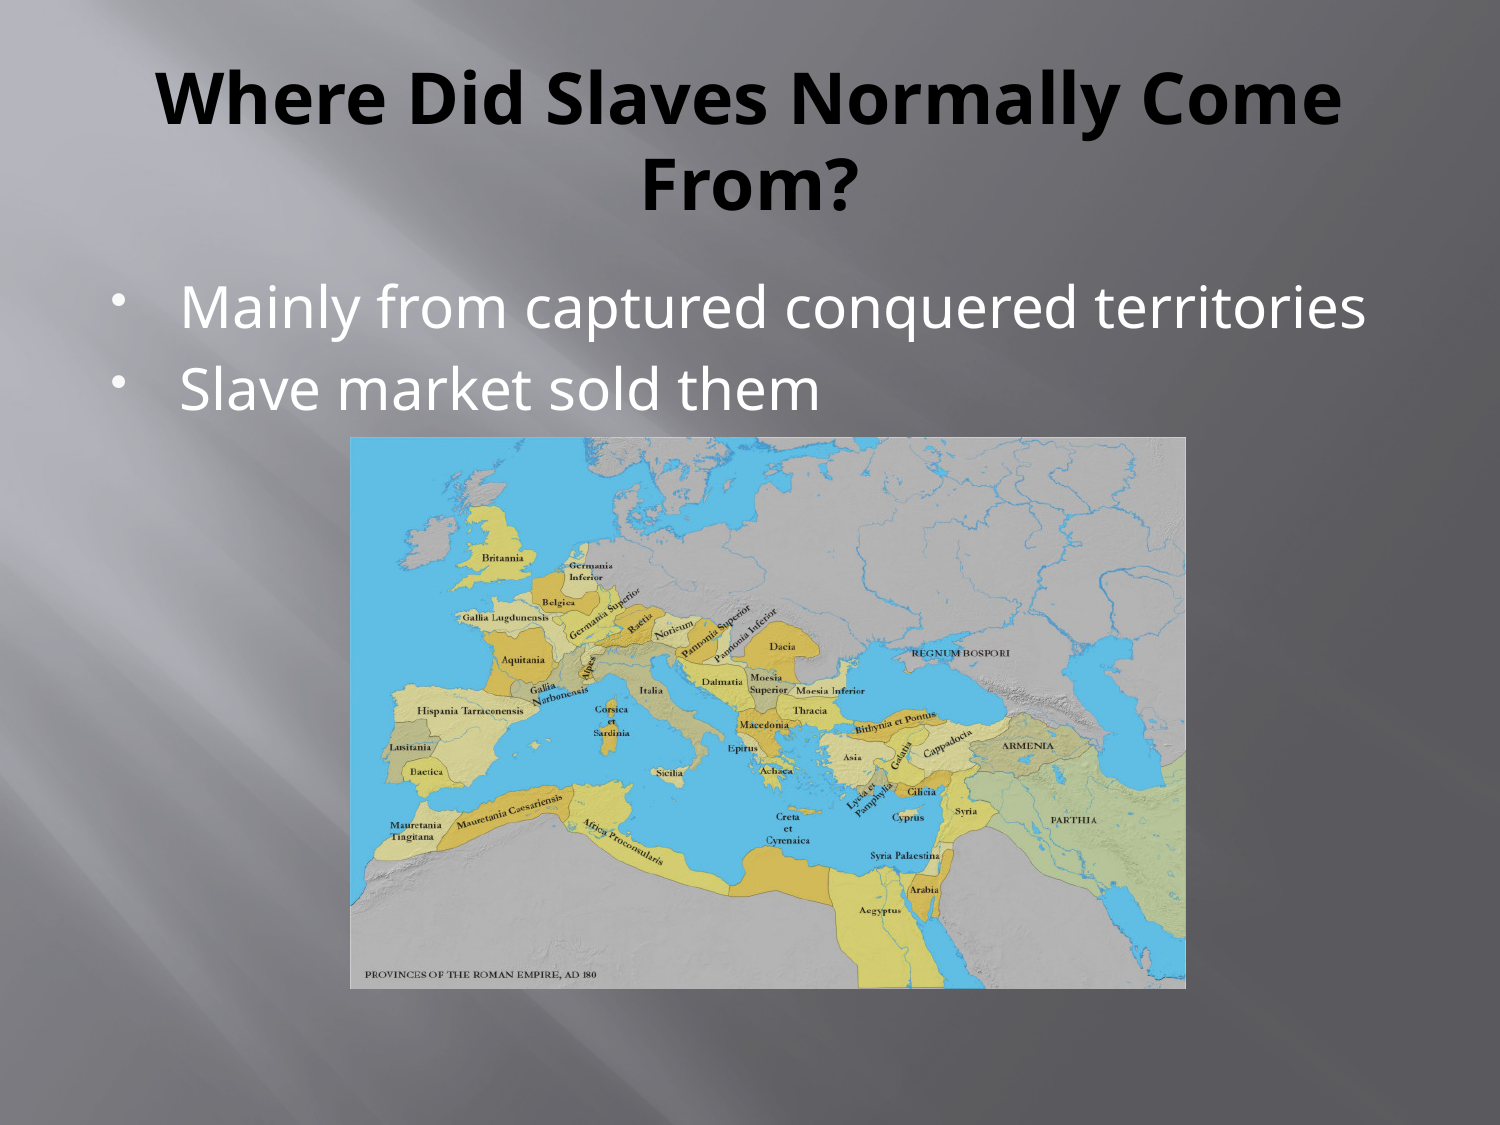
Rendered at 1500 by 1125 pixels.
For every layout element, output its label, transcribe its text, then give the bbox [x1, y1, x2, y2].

title Where Did Slaves Normally Come From? [75, 45, 1425, 233]
picture [349, 437, 1187, 990]
list Mainly from captured conquered territories Slave market sold them [75, 262, 1425, 1035]
